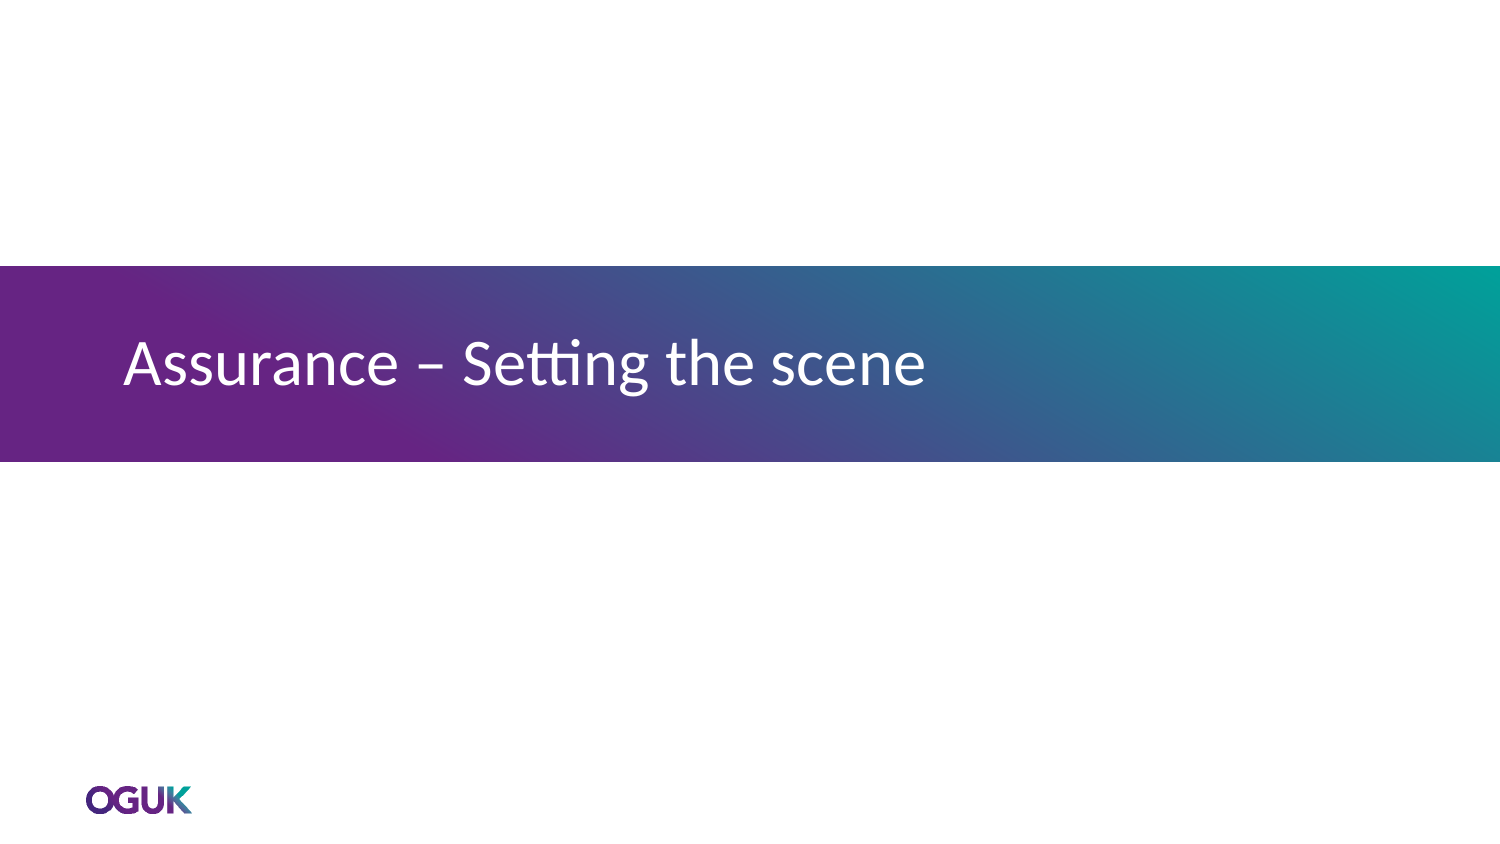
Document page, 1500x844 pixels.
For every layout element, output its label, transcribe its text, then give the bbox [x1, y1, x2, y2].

picture [76, 778, 200, 822]
title Assurance – Setting the scene [123, 266, 1412, 462]
